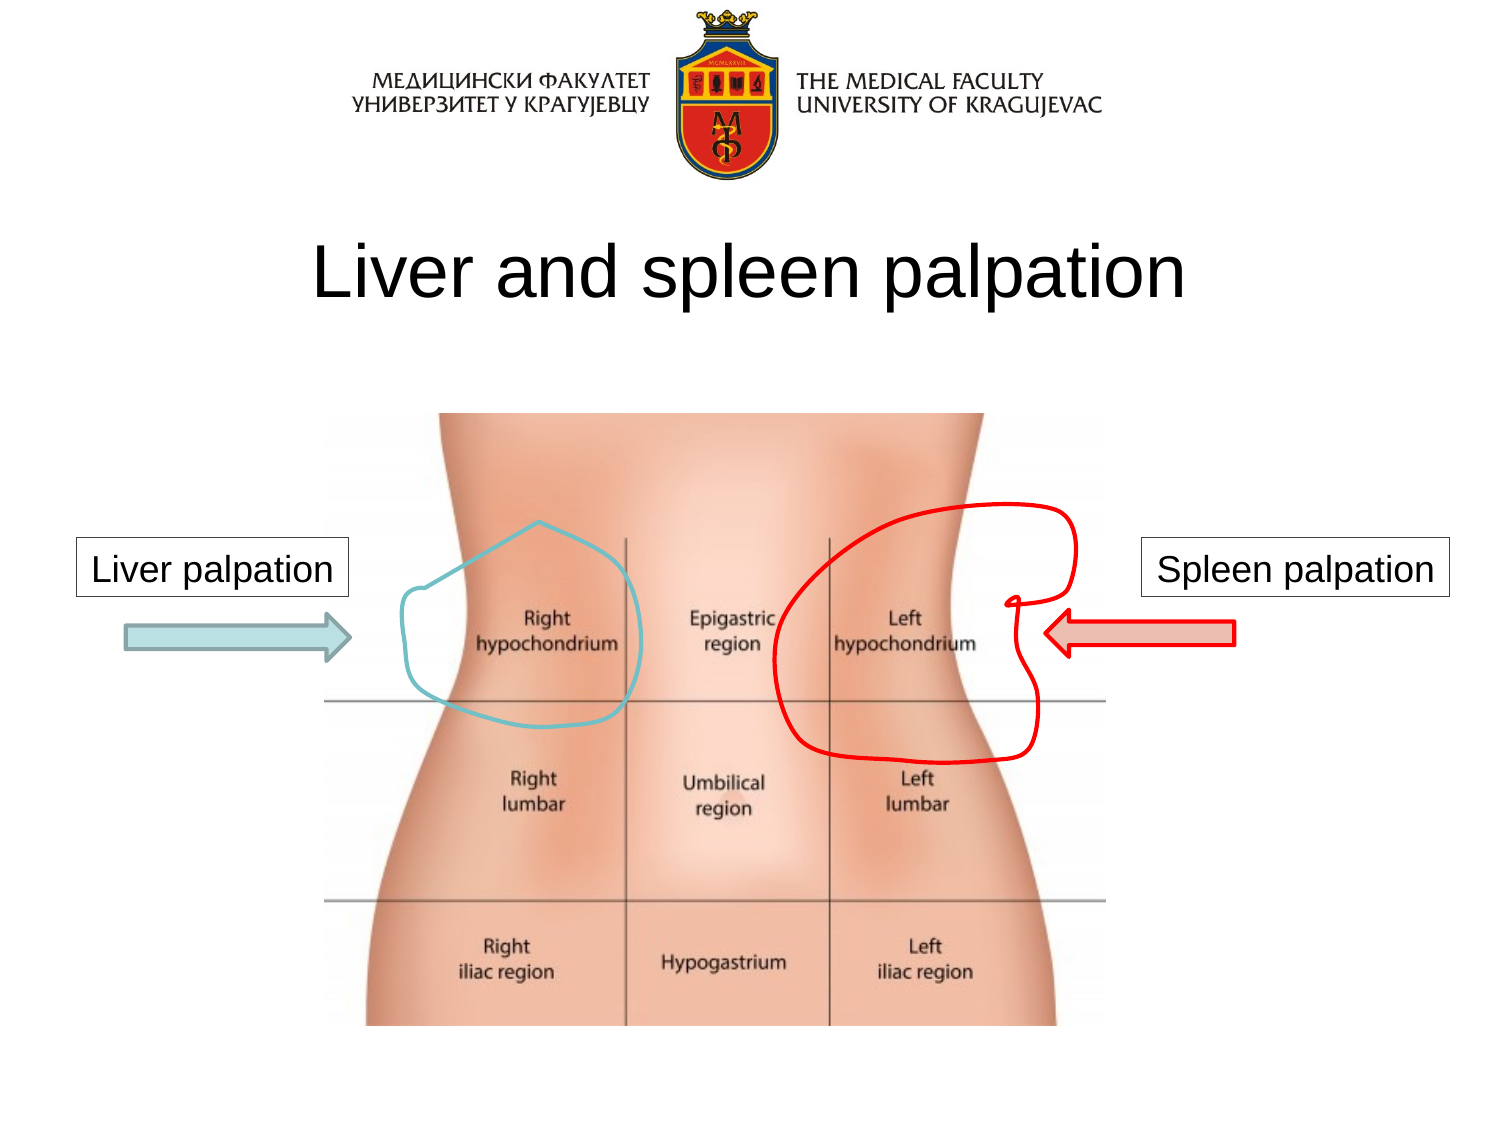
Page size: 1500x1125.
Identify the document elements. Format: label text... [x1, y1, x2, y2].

text_box [123, 623, 319, 652]
picture [328, 0, 1125, 173]
text_box [1112, 619, 1237, 648]
text_box Spleen palpation [1141, 537, 1450, 597]
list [324, 413, 1107, 1027]
title Liver and spleen palpation [74, 173, 1426, 362]
text_box Liver palpation [76, 537, 319, 597]
